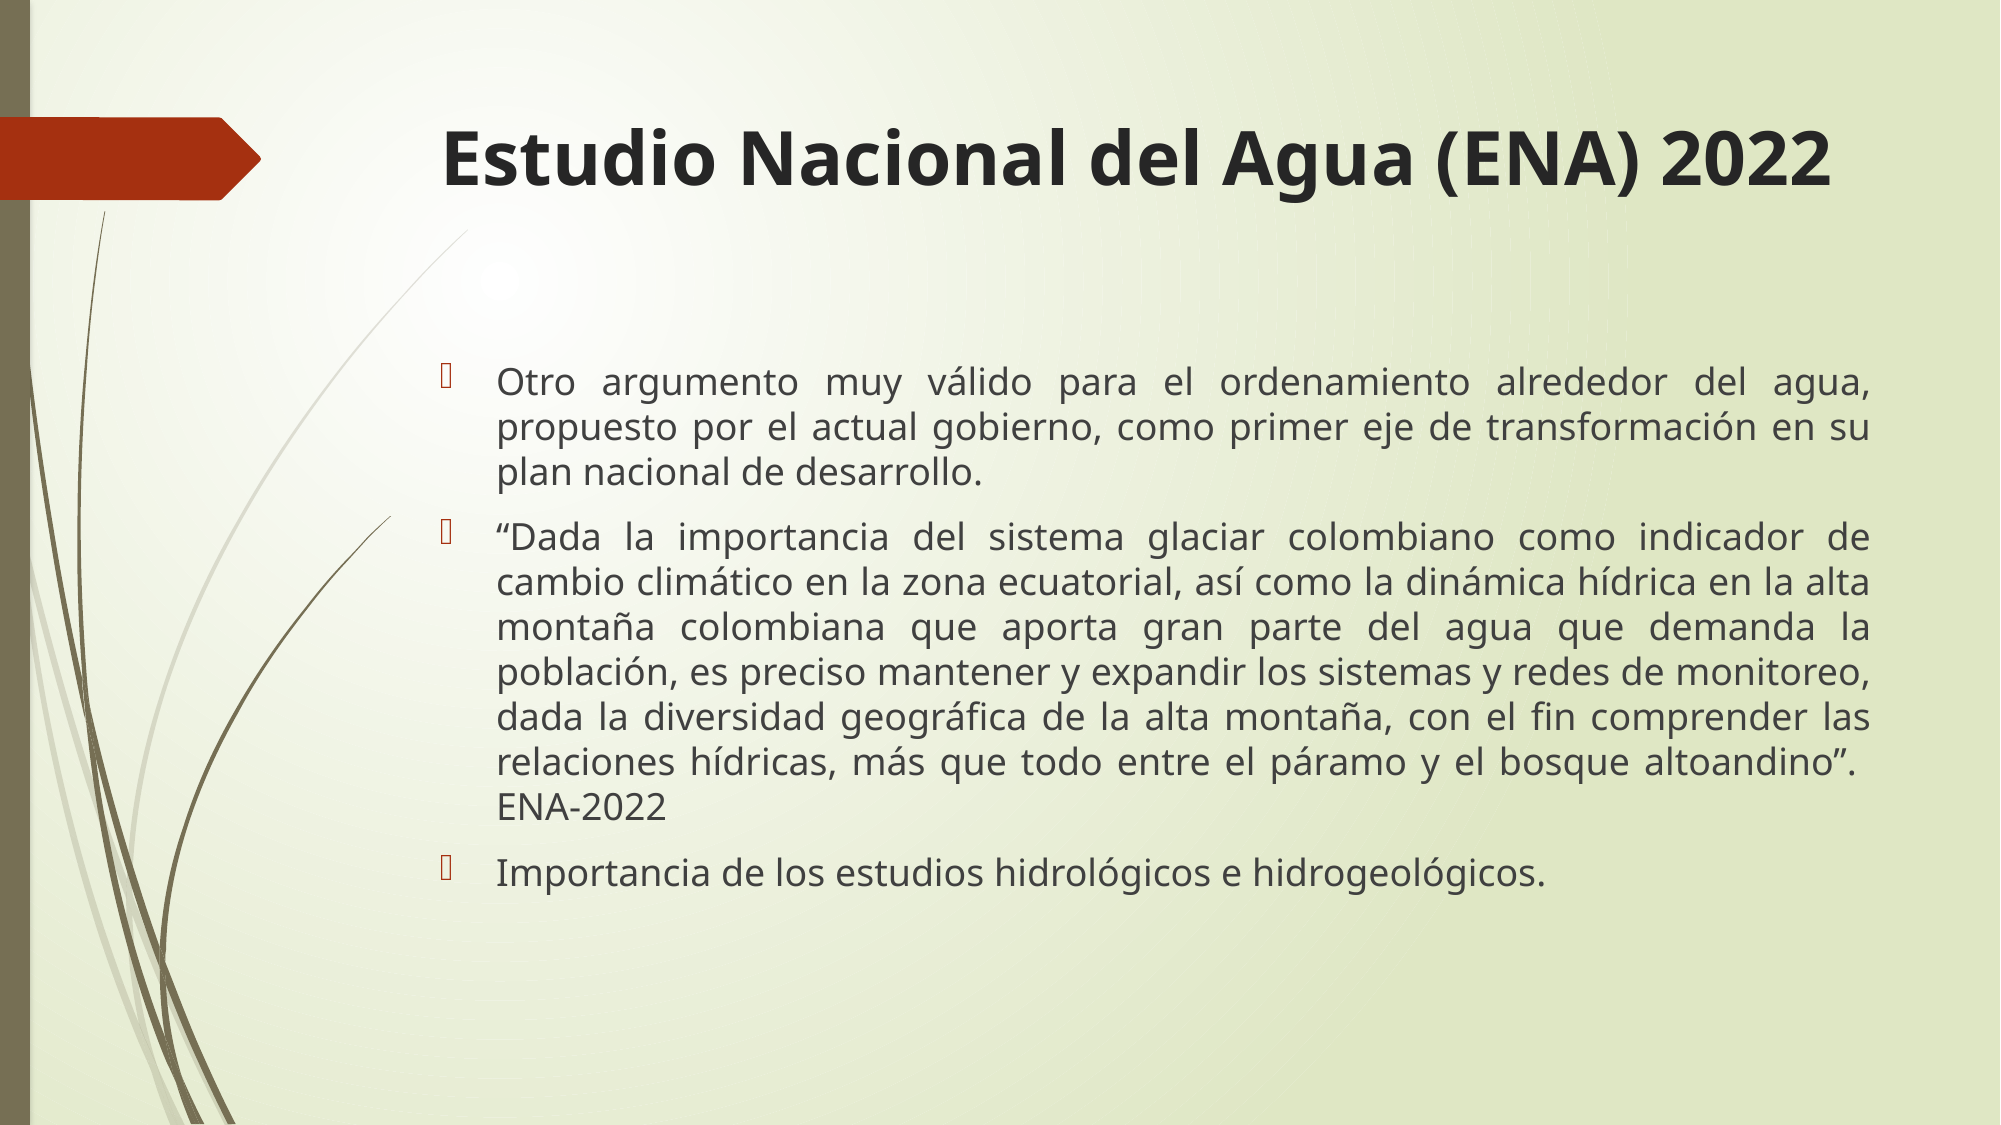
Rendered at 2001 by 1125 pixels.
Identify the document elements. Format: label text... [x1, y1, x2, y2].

list Otro argumento muy válido para el ordenamiento alrededor del agua, propuesto por el actual gobierno, como primer eje de transformación en su plan nacional de desarrollo. “Dada la importancia del sistema glaciar colombiano como indicador de cambio climático en la zona ecuatorial, así como la dinámica hídrica en la alta montaña colombiana que aporta gran parte del agua que demanda la población, es preciso mantener y expandir los sistemas y redes de monitoreo, dada la diversidad geográfica de la alta montaña, con el fin comprender las relaciones hídricas, más que todo entre el páramo y el bosque altoandino”. ENA-2022 Importancia de los estudios hidrológicos e hidrogeológicos. [424, 350, 1888, 970]
title Estudio Nacional del Agua (ENA) 2022 [425, 102, 1888, 313]
